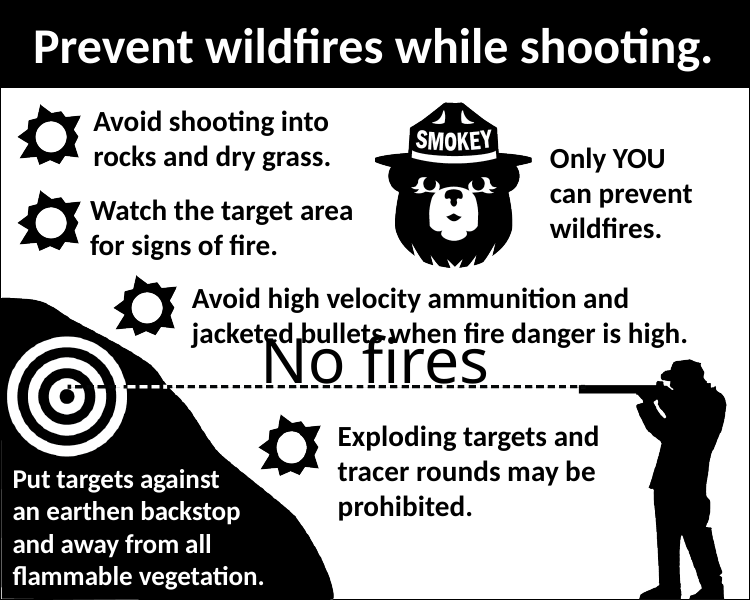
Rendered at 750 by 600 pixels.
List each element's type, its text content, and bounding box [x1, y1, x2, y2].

picture [17, 190, 81, 251]
text_box Avoid high velocity ammunition and jacketed bullets when fire danger is high. [191, 279, 711, 297]
picture [0, 275, 727, 600]
text_box [0, 0, 750, 88]
text_box Only YOU can prevent wildfires. [550, 139, 711, 245]
text_box [0, 88, 750, 600]
text_box Watch the target area for signs of fire. [90, 190, 374, 261]
picture [375, 102, 532, 268]
text_box Avoid shooting into rocks and dry grass. [93, 102, 353, 173]
picture [17, 104, 81, 165]
text_box Prevent wildfires while shooting. [7, 13, 740, 75]
